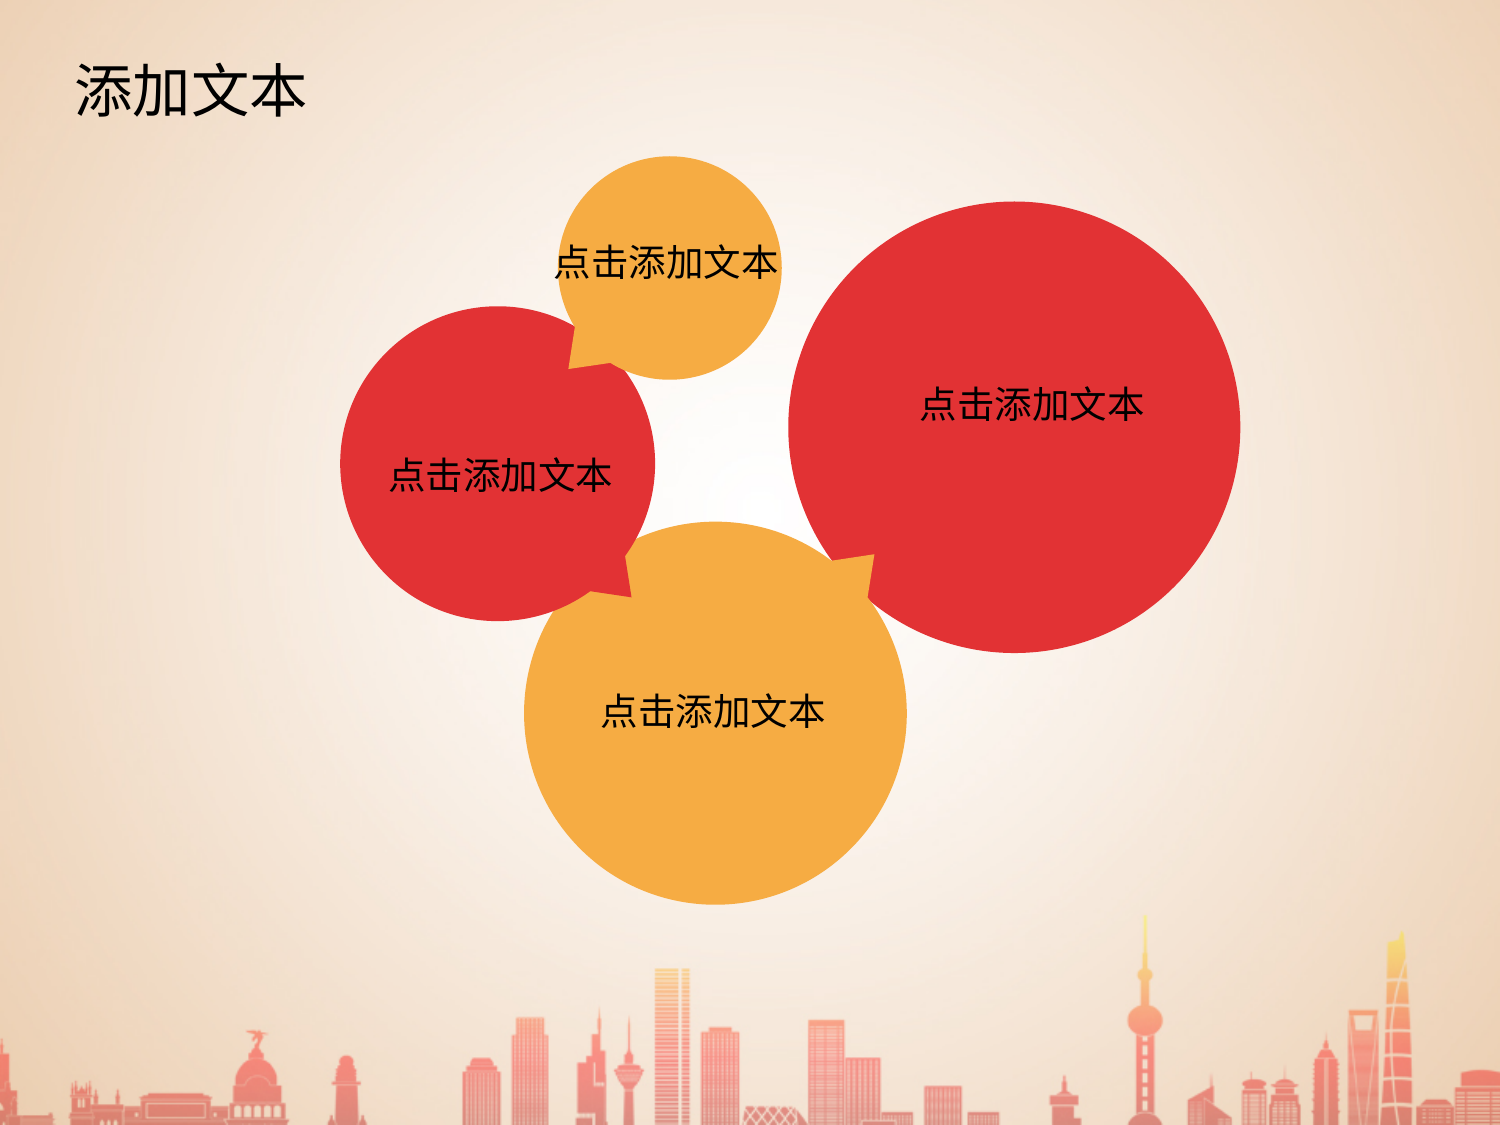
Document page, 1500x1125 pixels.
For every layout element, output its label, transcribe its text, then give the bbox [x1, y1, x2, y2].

text_box 点击添加文本 [585, 680, 841, 741]
text_box [561, 154, 778, 231]
text_box 添加文本 [60, 46, 323, 132]
text_box 点击添加文本 [373, 444, 629, 504]
text_box [558, 292, 782, 382]
text_box [786, 199, 1243, 656]
text_box 点击添加文本 [538, 231, 794, 292]
text_box 点击添加文本 [904, 373, 1160, 434]
text_box [338, 304, 658, 624]
picture [0, 0, 1500, 1125]
text_box [521, 519, 909, 907]
